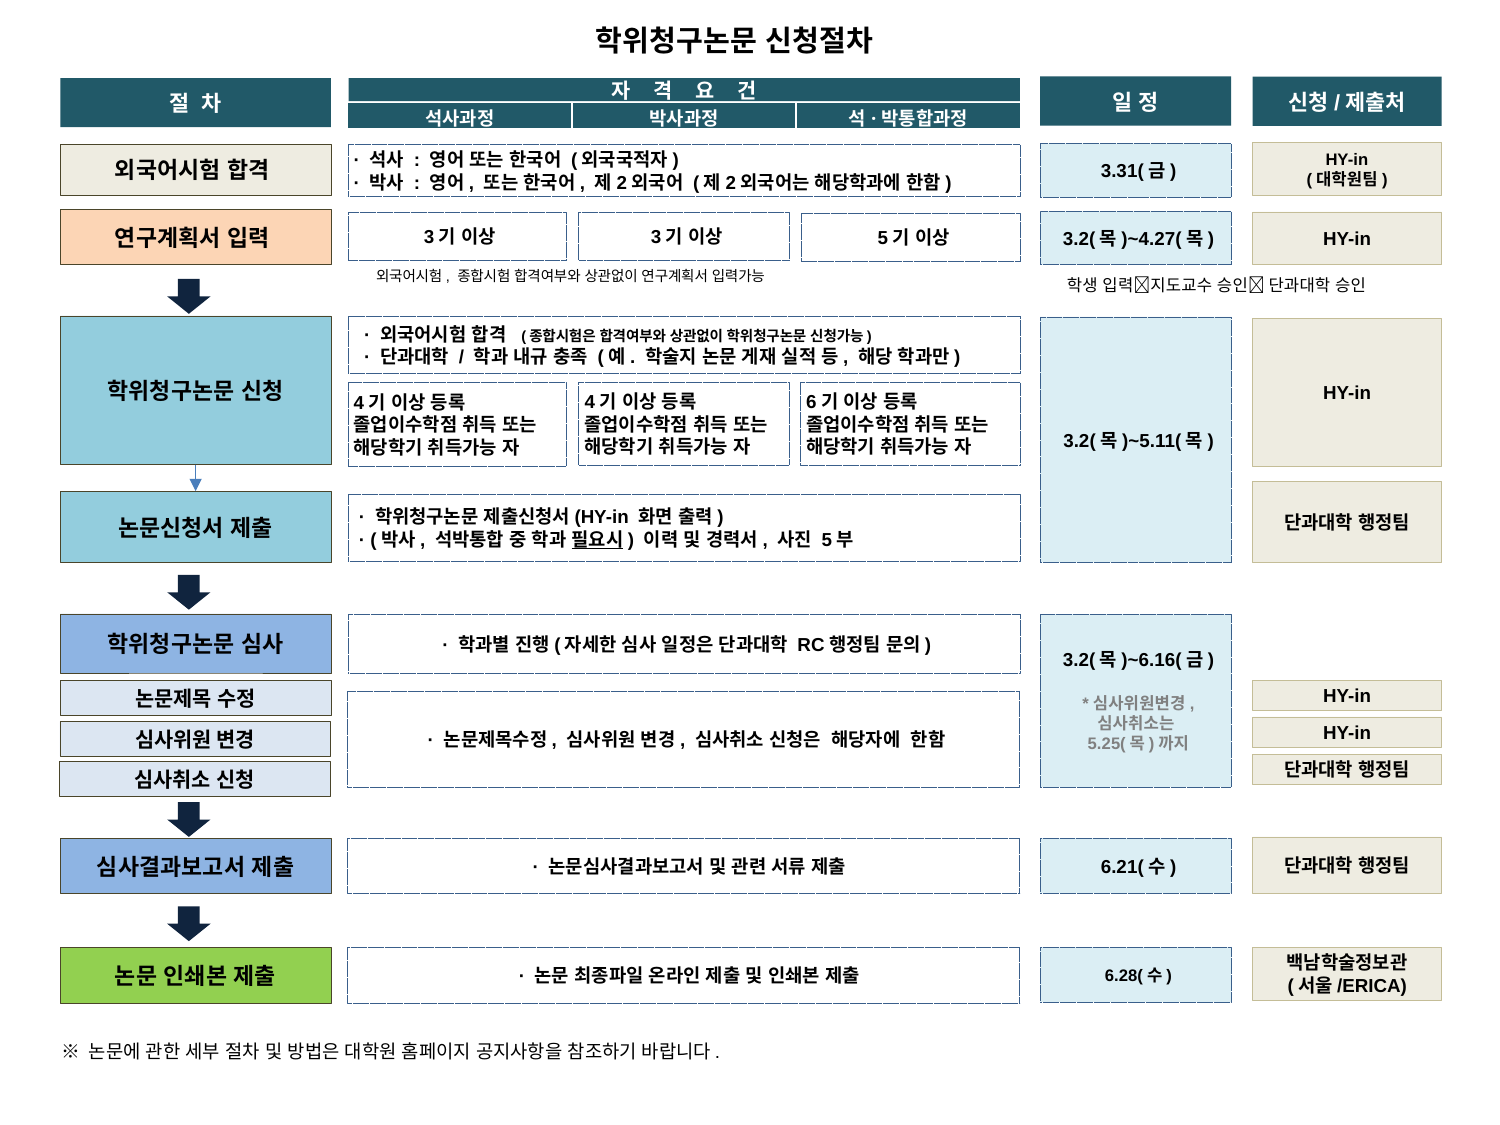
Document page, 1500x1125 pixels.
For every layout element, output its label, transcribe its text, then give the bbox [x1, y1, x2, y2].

text_box 심사위원 변경 [58, 719, 333, 758]
text_box [165, 572, 213, 612]
text_box ※ 논문에 관한 세부 절차 및 방법은 대학원 홈페이지 공지사항을 참조하기 바랍니다. [46, 1032, 736, 1070]
text_box · 외국어시험 합격 (종합시험은 합격여부와 상관없이 학위청구논문 신청가능) · 단과대학 / 학과 내규 충족 (예. 학술지 논문 게재 실적 등, 해당 학과만) [346, 314, 1022, 376]
text_box · 학과별 진행(자세한 심사 일정은 단과대학 RC행정팀 문의) [346, 612, 1022, 675]
text_box 4기 이상 등록 졸업이수학점 취득 또는 해당학기 취득가능 자 [346, 380, 568, 468]
text_box HY-in (대학원팀) [1251, 140, 1444, 197]
text_box 3.2(목)~4.27(목) [1038, 209, 1233, 267]
text_box 6기 이상 등록 졸업이수학점 취득 또는 해당학기 취득가능 자 [798, 380, 1022, 467]
text_box 학위청구논문 신청절차 [580, 14, 889, 65]
text_box 논문신청서 제출 [58, 489, 333, 564]
text_box 연구계획서 입력 [58, 208, 333, 267]
text_box 6.28(수) [1038, 945, 1233, 1004]
text_box 외국어시험 합격 [58, 142, 333, 197]
text_box 심사결과보고서 제출 [58, 836, 333, 895]
text_box 일 정 [1040, 76, 1232, 126]
text_box HY-in [1251, 317, 1444, 468]
text_box 3기 이상 [346, 210, 568, 262]
text_box 외국어시험, 종합시험 합격여부와 상관없이 연구계획서 입력가능 [361, 259, 780, 292]
text_box 3.31(금) [1038, 142, 1233, 199]
text_box 단과대학 행정팀 [1251, 835, 1444, 895]
text_box 단과대학 행정팀 [1251, 479, 1444, 564]
text_box 5기 이상 [799, 211, 1022, 263]
text_box HY-in [1251, 715, 1444, 749]
text_box 학위청구논문 신청 [58, 314, 333, 467]
table_header 박사과정 [573, 103, 795, 128]
text_box · 논문 최종파일 온라인 제출 및 인쇄본 제출 [345, 945, 1022, 1005]
text_box 학생 입력지도교수 승인 단과대학 승인 [1052, 267, 1382, 302]
text_box 논문제목 수정 [58, 678, 333, 717]
text_box 단과대학 행정팀 [1251, 752, 1444, 786]
text_box HY-in [1251, 678, 1444, 712]
text_box 절 차 [60, 78, 331, 128]
text_box 3기 이상 [577, 210, 791, 262]
text_box [165, 799, 213, 839]
text_box 자 격 요 건 [348, 78, 1020, 102]
text_box 논문 인쇄본 제출 [58, 945, 333, 1005]
text_box [165, 904, 213, 943]
text_box 심사취소 신청 [57, 759, 332, 798]
text_box [165, 276, 213, 316]
text_box · 논문제목수정, 심사위원 변경, 심사취소 신청은 해당자에 한함 [345, 689, 1022, 789]
text_box · 논문심사결과보고서 및 관련 서류 제출 [345, 836, 1022, 895]
text_box · 학위청구논문 제출신청서(HY-in 화면 출력) · (박사, 석박통합 중 학과 필요시) 이력 및 경력서, 사진 5부 [346, 492, 1022, 563]
table_header 석사과정 [348, 103, 571, 128]
text_box 신청/제출처 [1252, 76, 1442, 126]
text_box 3.2(목)~5.11(목) [1038, 315, 1233, 565]
text_box 6.21(수) [1038, 836, 1233, 895]
text_box · 석사 : 영어 또는 한국어 (외국국적자) · 박사 : 영어, 또는 한국어, 제2외국어 (제2외국어는 해당학과에 한함) [346, 143, 1022, 198]
text_box 백남학술정보관 (서울/ERICA) [1251, 945, 1444, 1002]
text_box 3.2(목)~6.16(금) *심사위원변경, 심사취소는 5.25(목)까지 [1038, 612, 1233, 789]
table_header 석·박통합과정 [797, 103, 1020, 128]
text_box 4기 이상 등록 졸업이수학점 취득 또는 해당학기 취득가능 자 [577, 380, 791, 467]
text_box 학위청구논문 심사 [58, 612, 333, 675]
text_box HY-in [1251, 210, 1444, 267]
